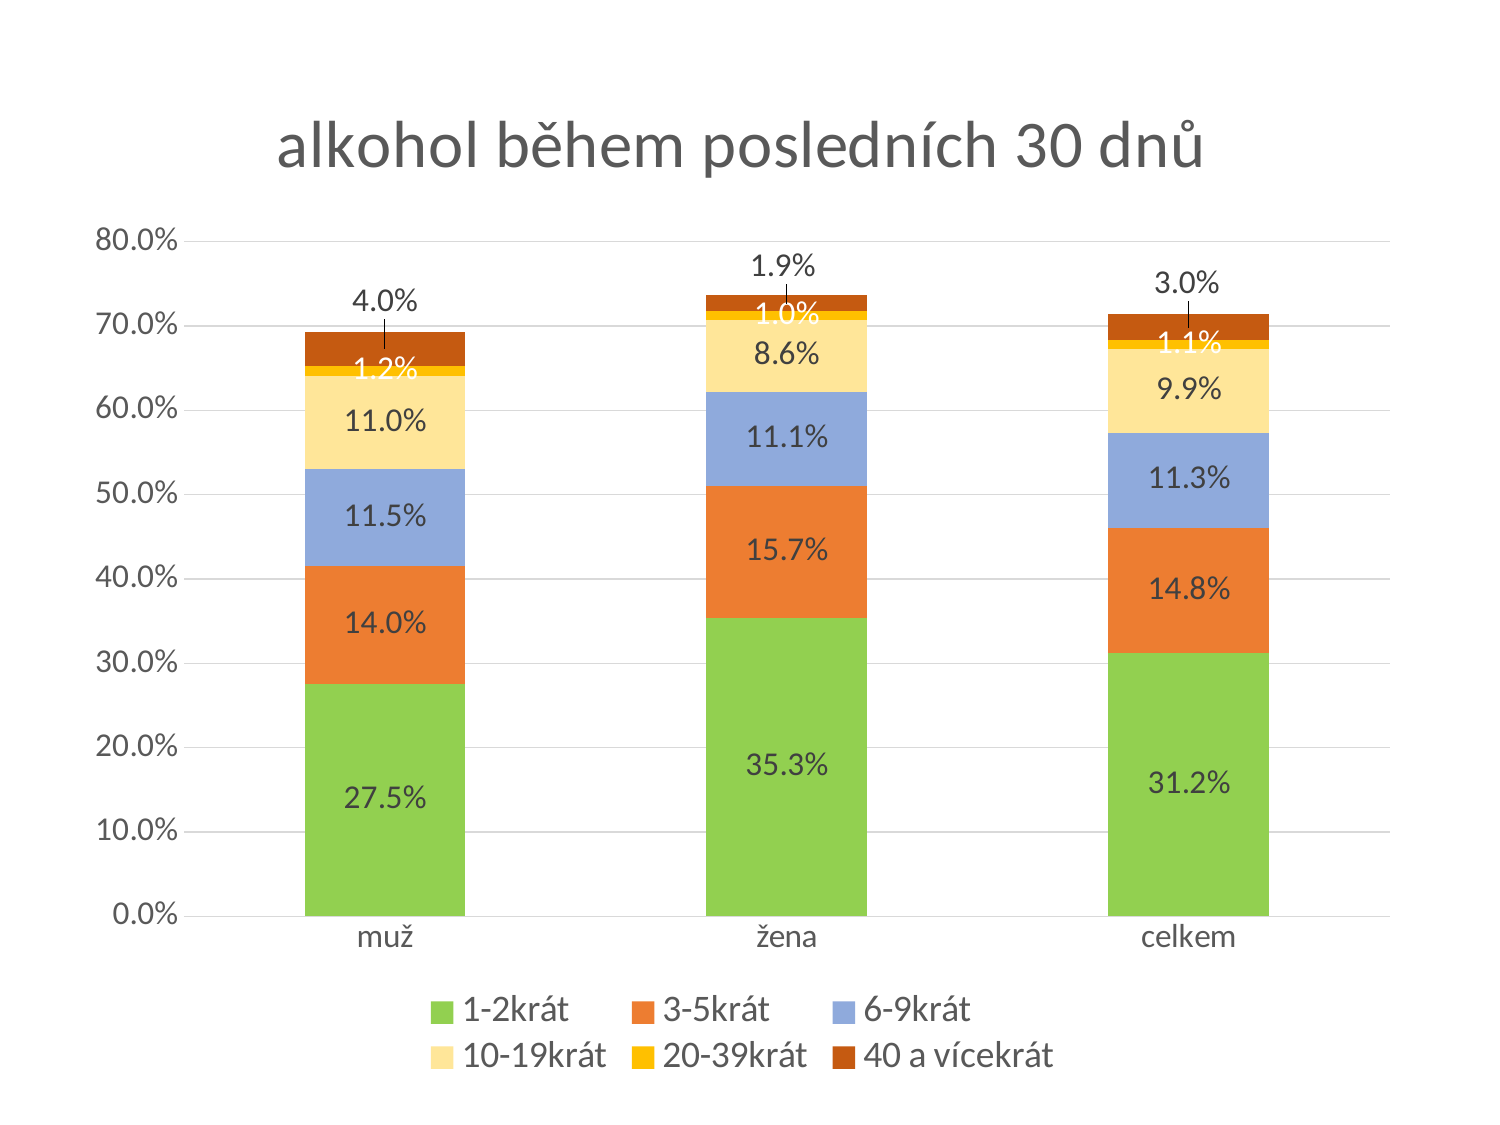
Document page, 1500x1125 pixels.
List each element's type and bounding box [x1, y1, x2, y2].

chart [68, 69, 1417, 1084]
